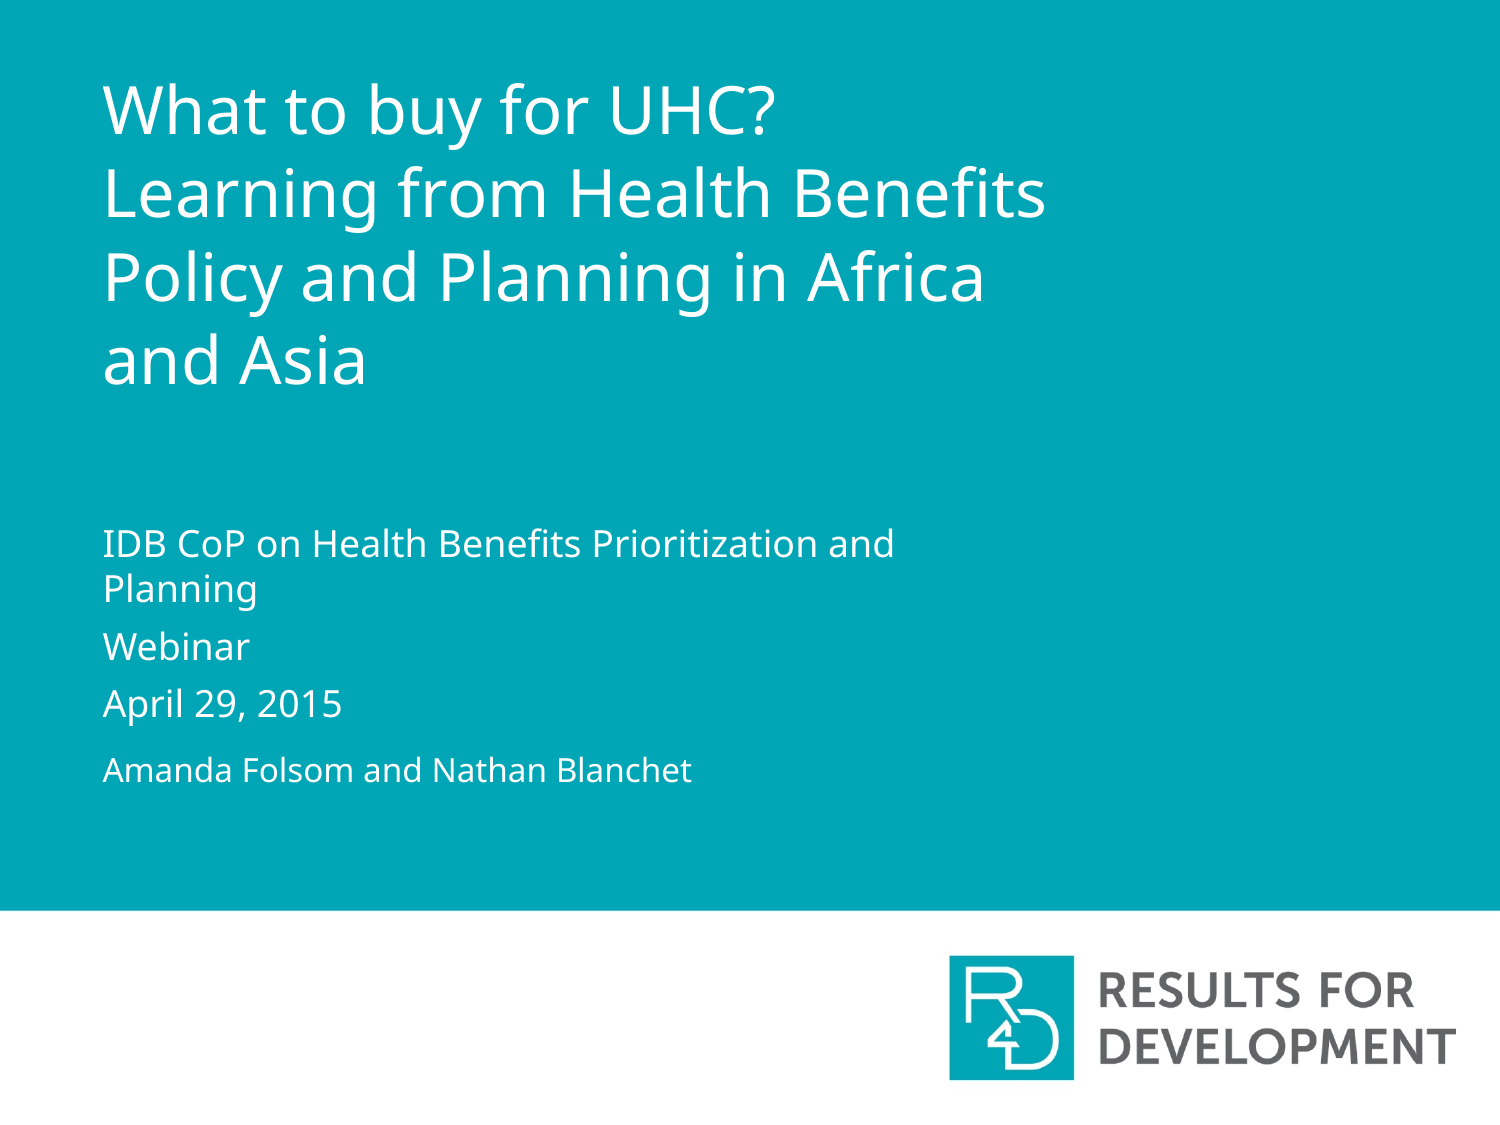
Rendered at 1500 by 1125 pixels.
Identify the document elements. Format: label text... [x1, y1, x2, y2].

list Amanda Folsom and Nathan Blanchet [87, 742, 1288, 891]
title What to buy for UHC? Learning from Health Benefits Policy and Planning in Africa and Asia [87, 99, 1076, 363]
list IDB CoP on Health Benefits Prioritization and Planning Webinar April 29, 2015 [87, 512, 1027, 742]
picture [0, 0, 1500, 1125]
